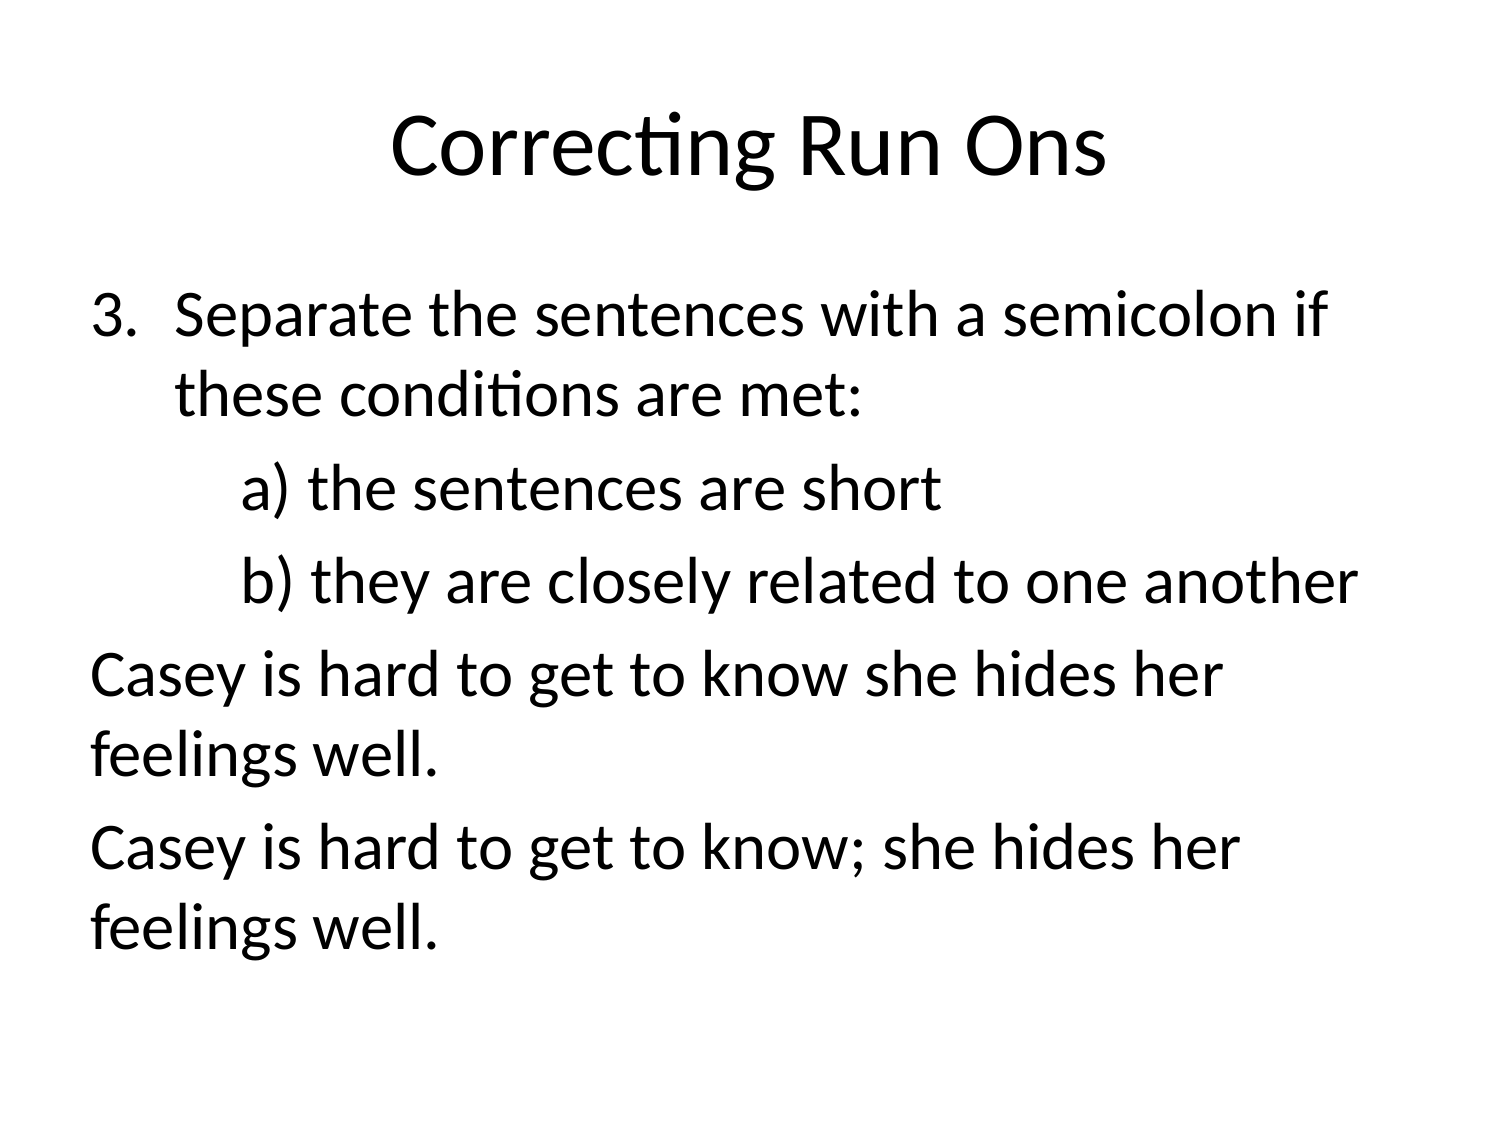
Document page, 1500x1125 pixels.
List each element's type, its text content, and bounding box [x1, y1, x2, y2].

title Correcting Run Ons [75, 45, 1425, 233]
list Separate the sentences with a semicolon if these conditions are met: a) the sentences are short b) they are closely related to one another Casey is hard to get to know she hides her feelings well. Casey is hard to get to know; she hides her feelings well. [75, 262, 1425, 1005]
